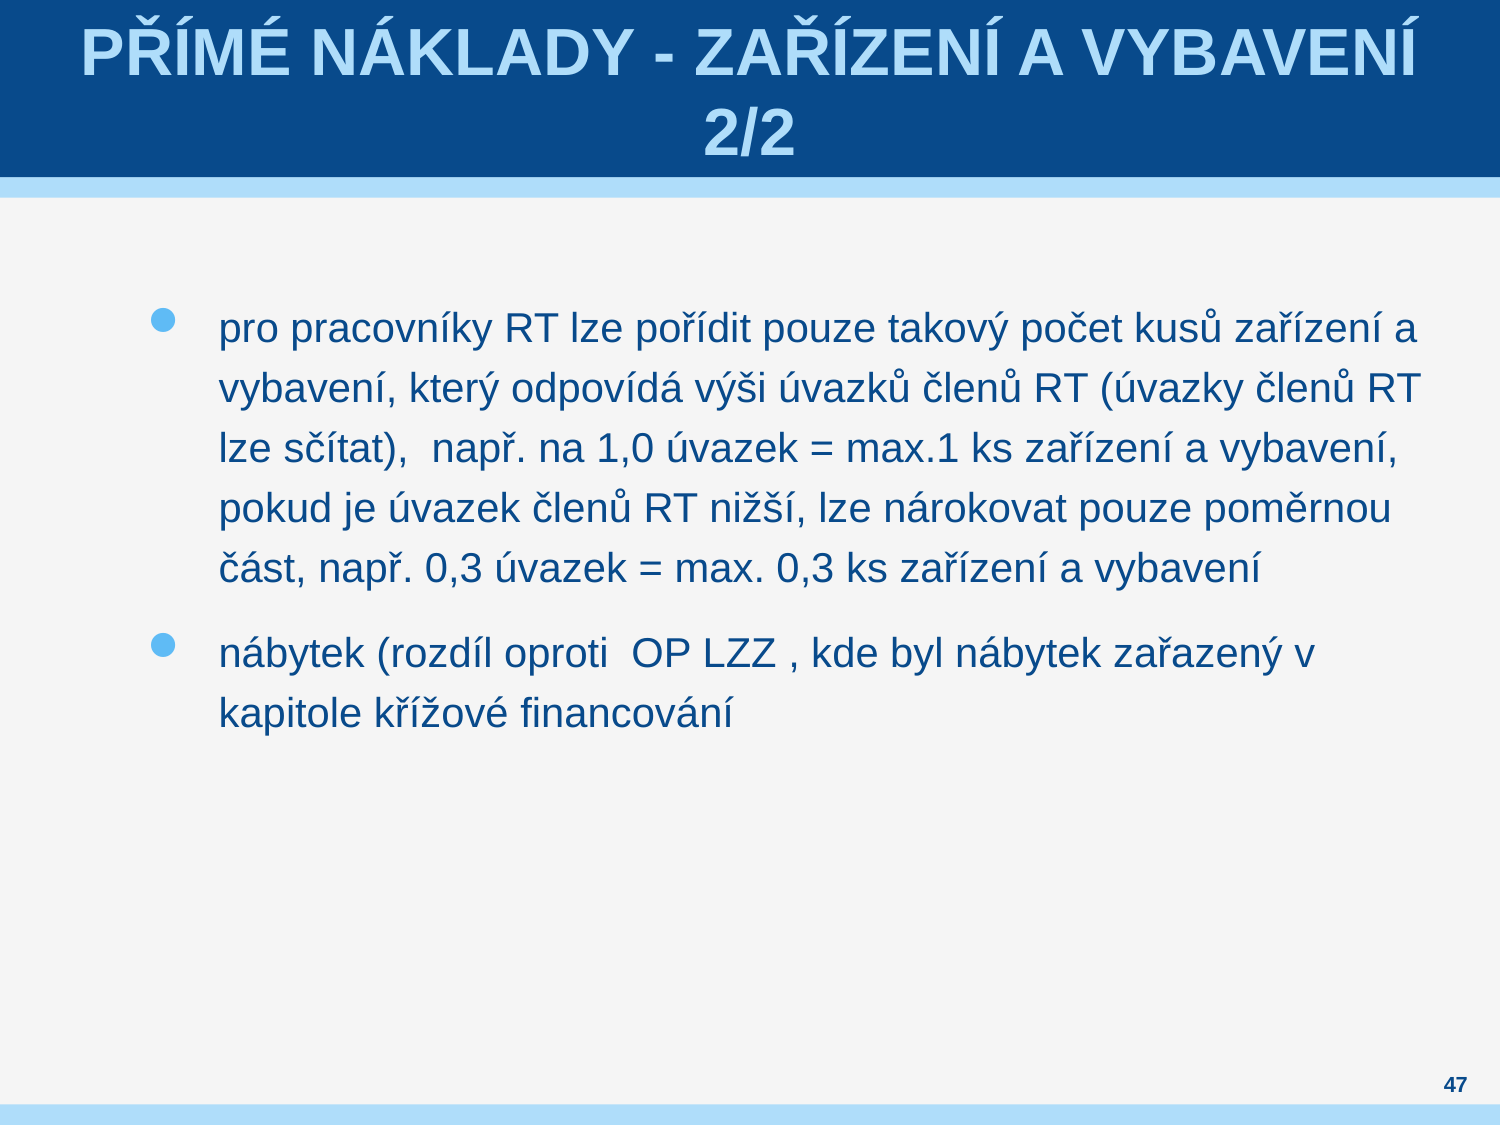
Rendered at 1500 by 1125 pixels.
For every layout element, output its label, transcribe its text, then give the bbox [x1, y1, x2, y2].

list pro pracovníky RT lze pořídit pouze takový počet kusů zařízení a vybavení, který odpovídá výši úvazků členů RT (úvazky členů RT lze sčítat), např. na 1,0 úvazek = max.1 ks zařízení a vybavení, pokud je úvazek členů RT nižší, lze nárokovat pouze poměrnou část, např. 0,3 úvazek = max. 0,3 ks zařízení a vybavení nábytek (rozdíl oproti OP LZZ , kde byl nábytek zařazený v kapitole křížové financování [147, 290, 1471, 1000]
slide_number 47 [1417, 1068, 1495, 1099]
title Přímé náklady - Zařízení a vybavení 2/2 [59, 0, 1441, 178]
